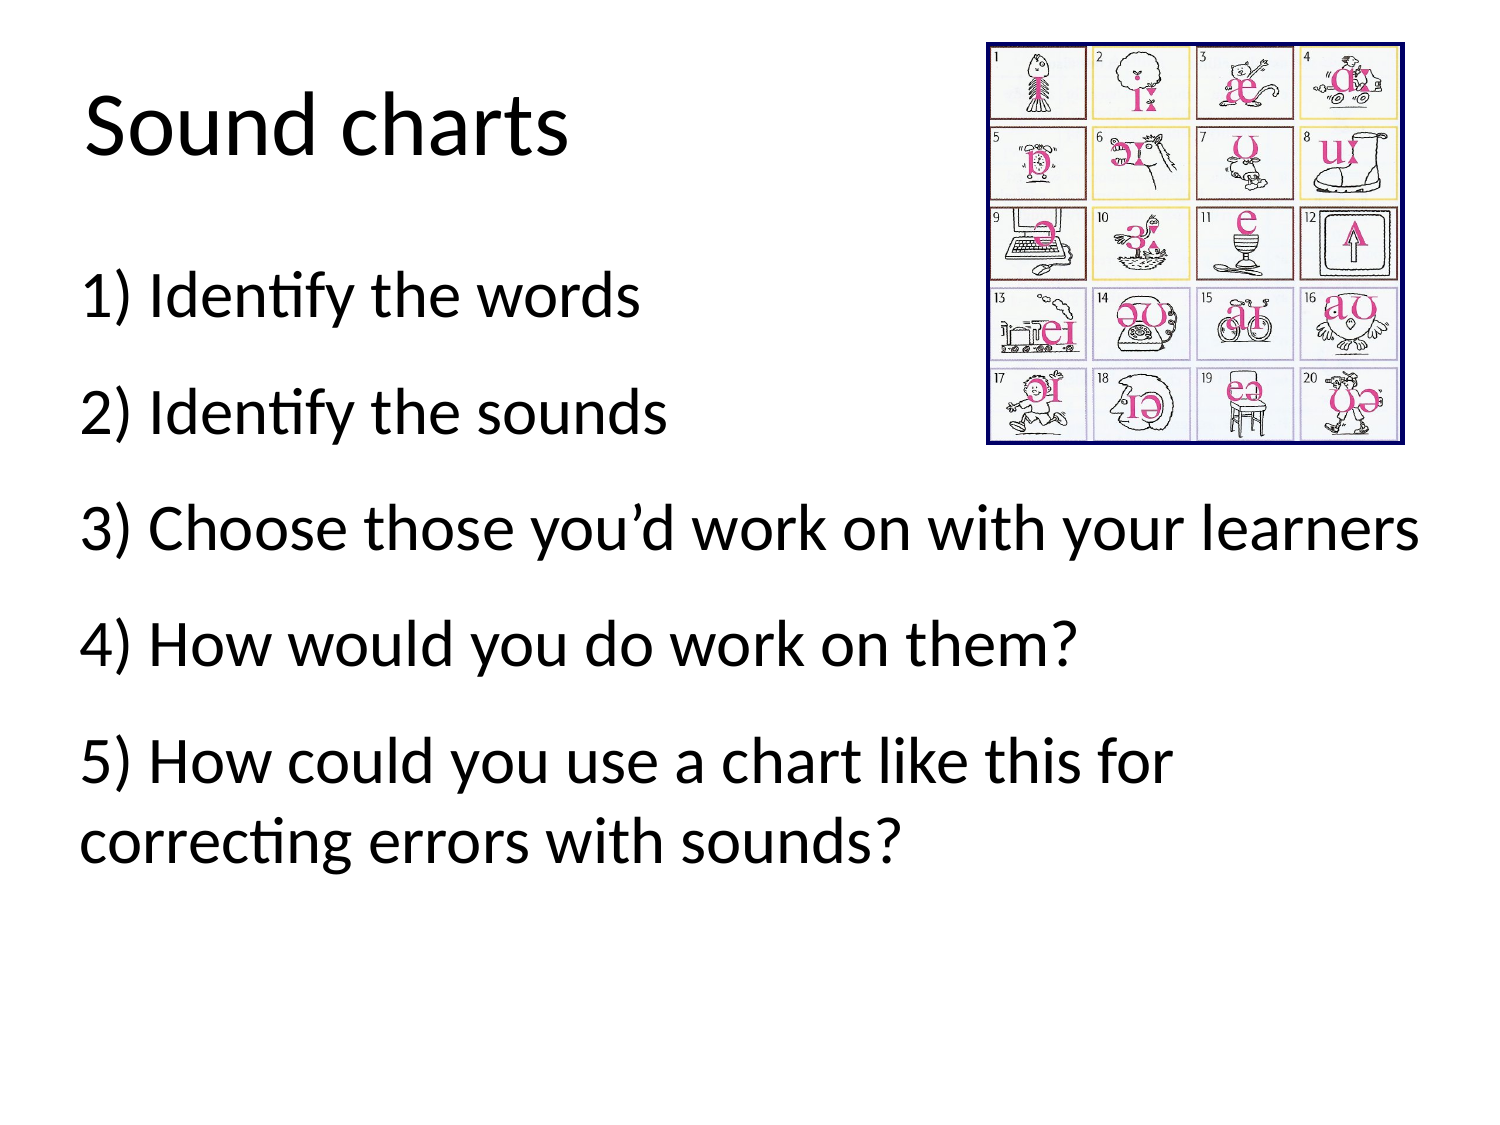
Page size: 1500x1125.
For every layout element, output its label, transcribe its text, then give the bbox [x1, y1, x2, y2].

text_box 1) Identify the words 2) Identify the sounds 3) Choose those you’d work on with your learners 4) How would you do work on them? 5) How could you use a chart like this for correcting errors with sounds? [64, 243, 1459, 932]
picture [989, 45, 1401, 441]
text_box Sound charts [70, 66, 984, 172]
